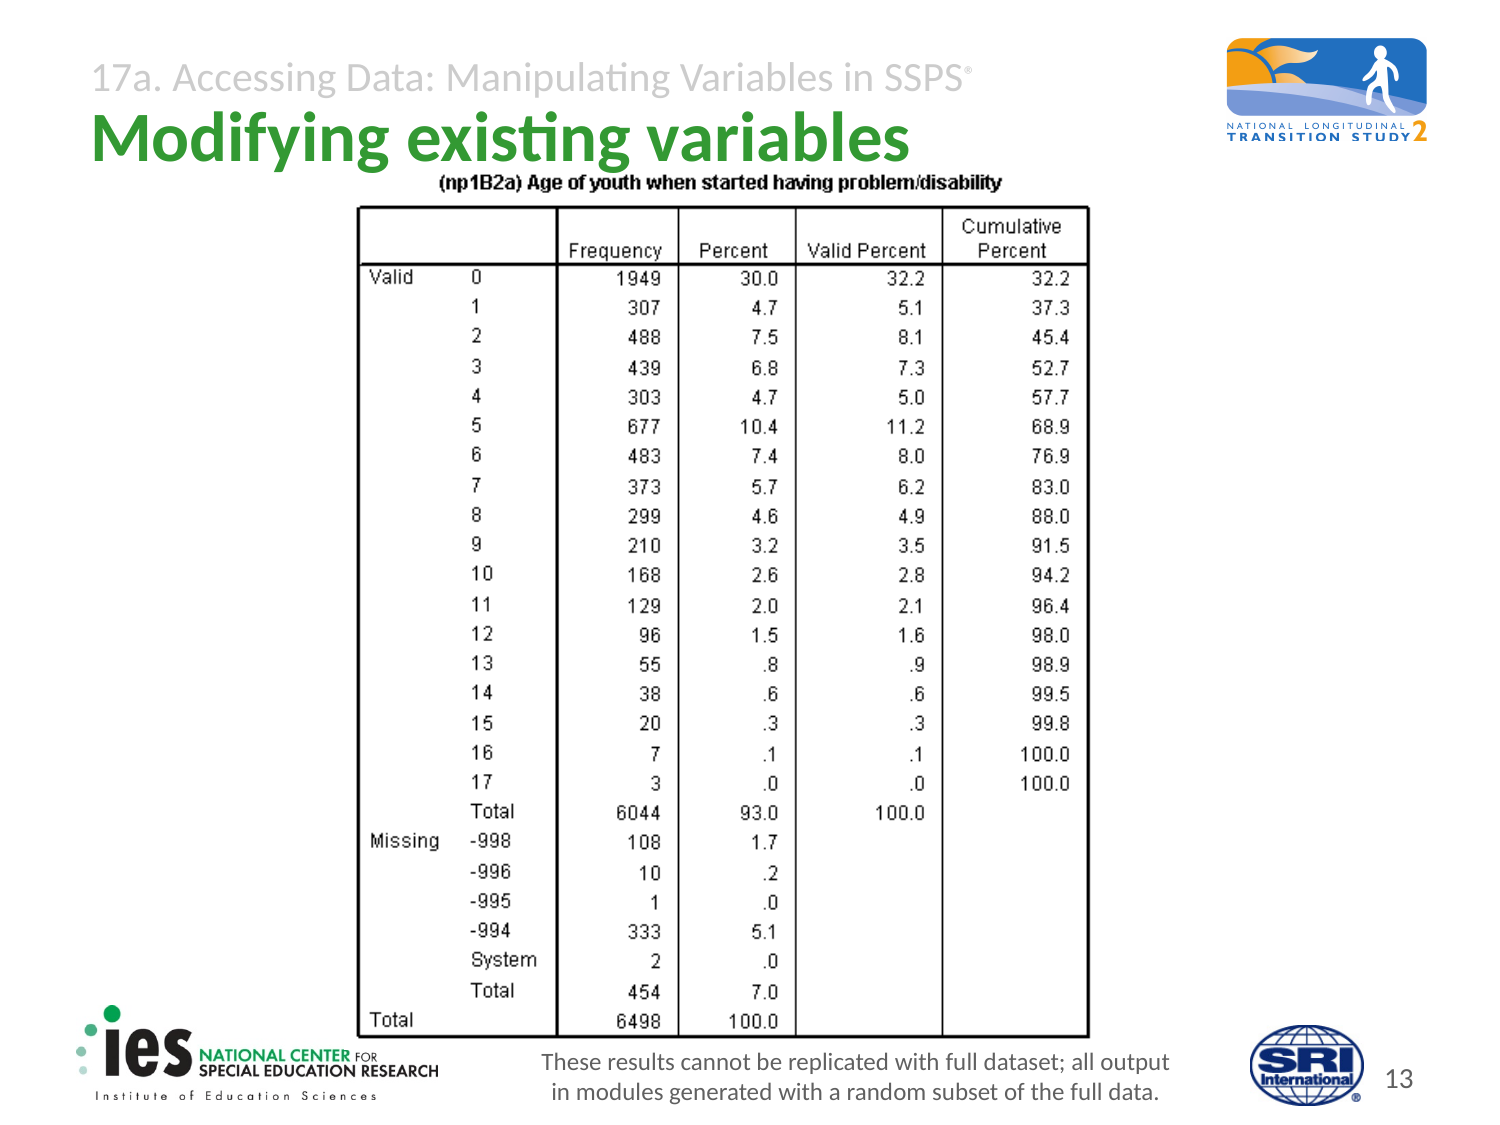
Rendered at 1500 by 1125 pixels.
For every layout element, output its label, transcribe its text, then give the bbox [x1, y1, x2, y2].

picture [76, 162, 1101, 1100]
picture [1250, 1025, 1364, 1106]
slide_number 12 [1324, 1051, 1429, 1125]
footer These results cannot be replicated with full dataset; all output in modules generated with a random subset of the full data. [437, 1037, 1276, 1116]
title Modifying existing variables [74, 65, 1426, 201]
